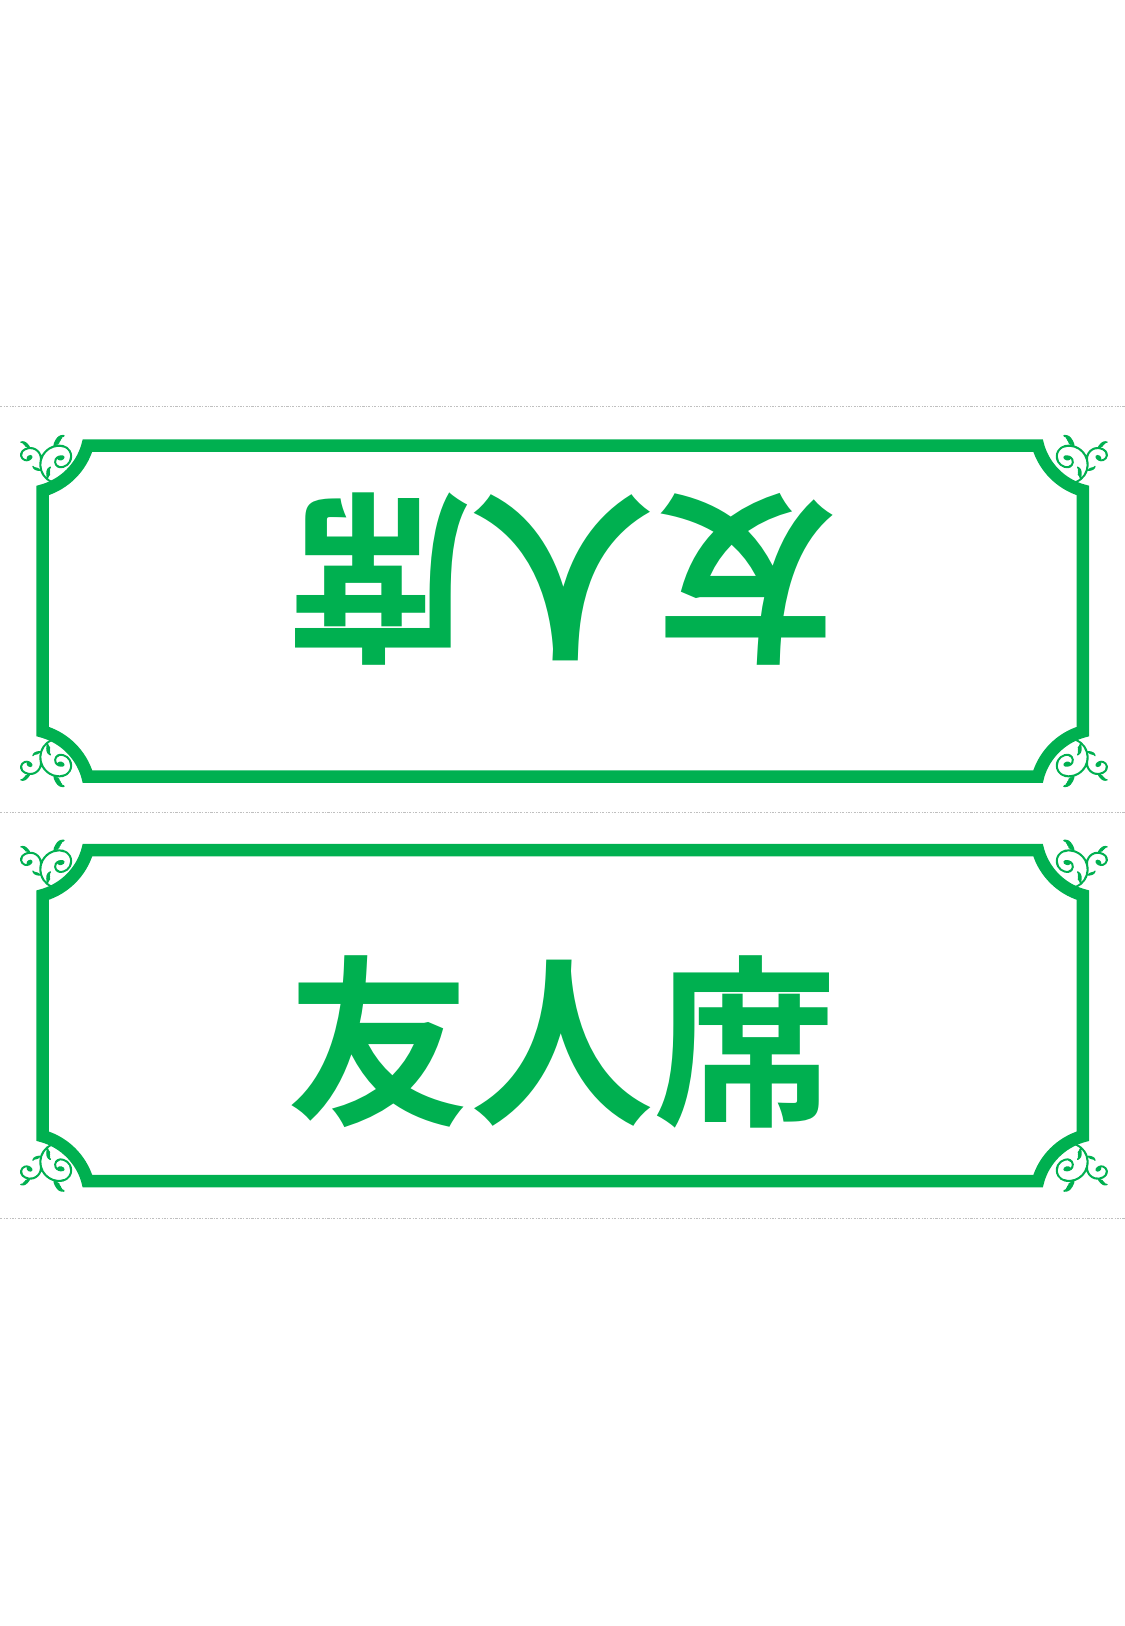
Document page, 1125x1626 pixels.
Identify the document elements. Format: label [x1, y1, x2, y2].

text_box [19, 434, 1108, 788]
text_box [19, 839, 1108, 1192]
